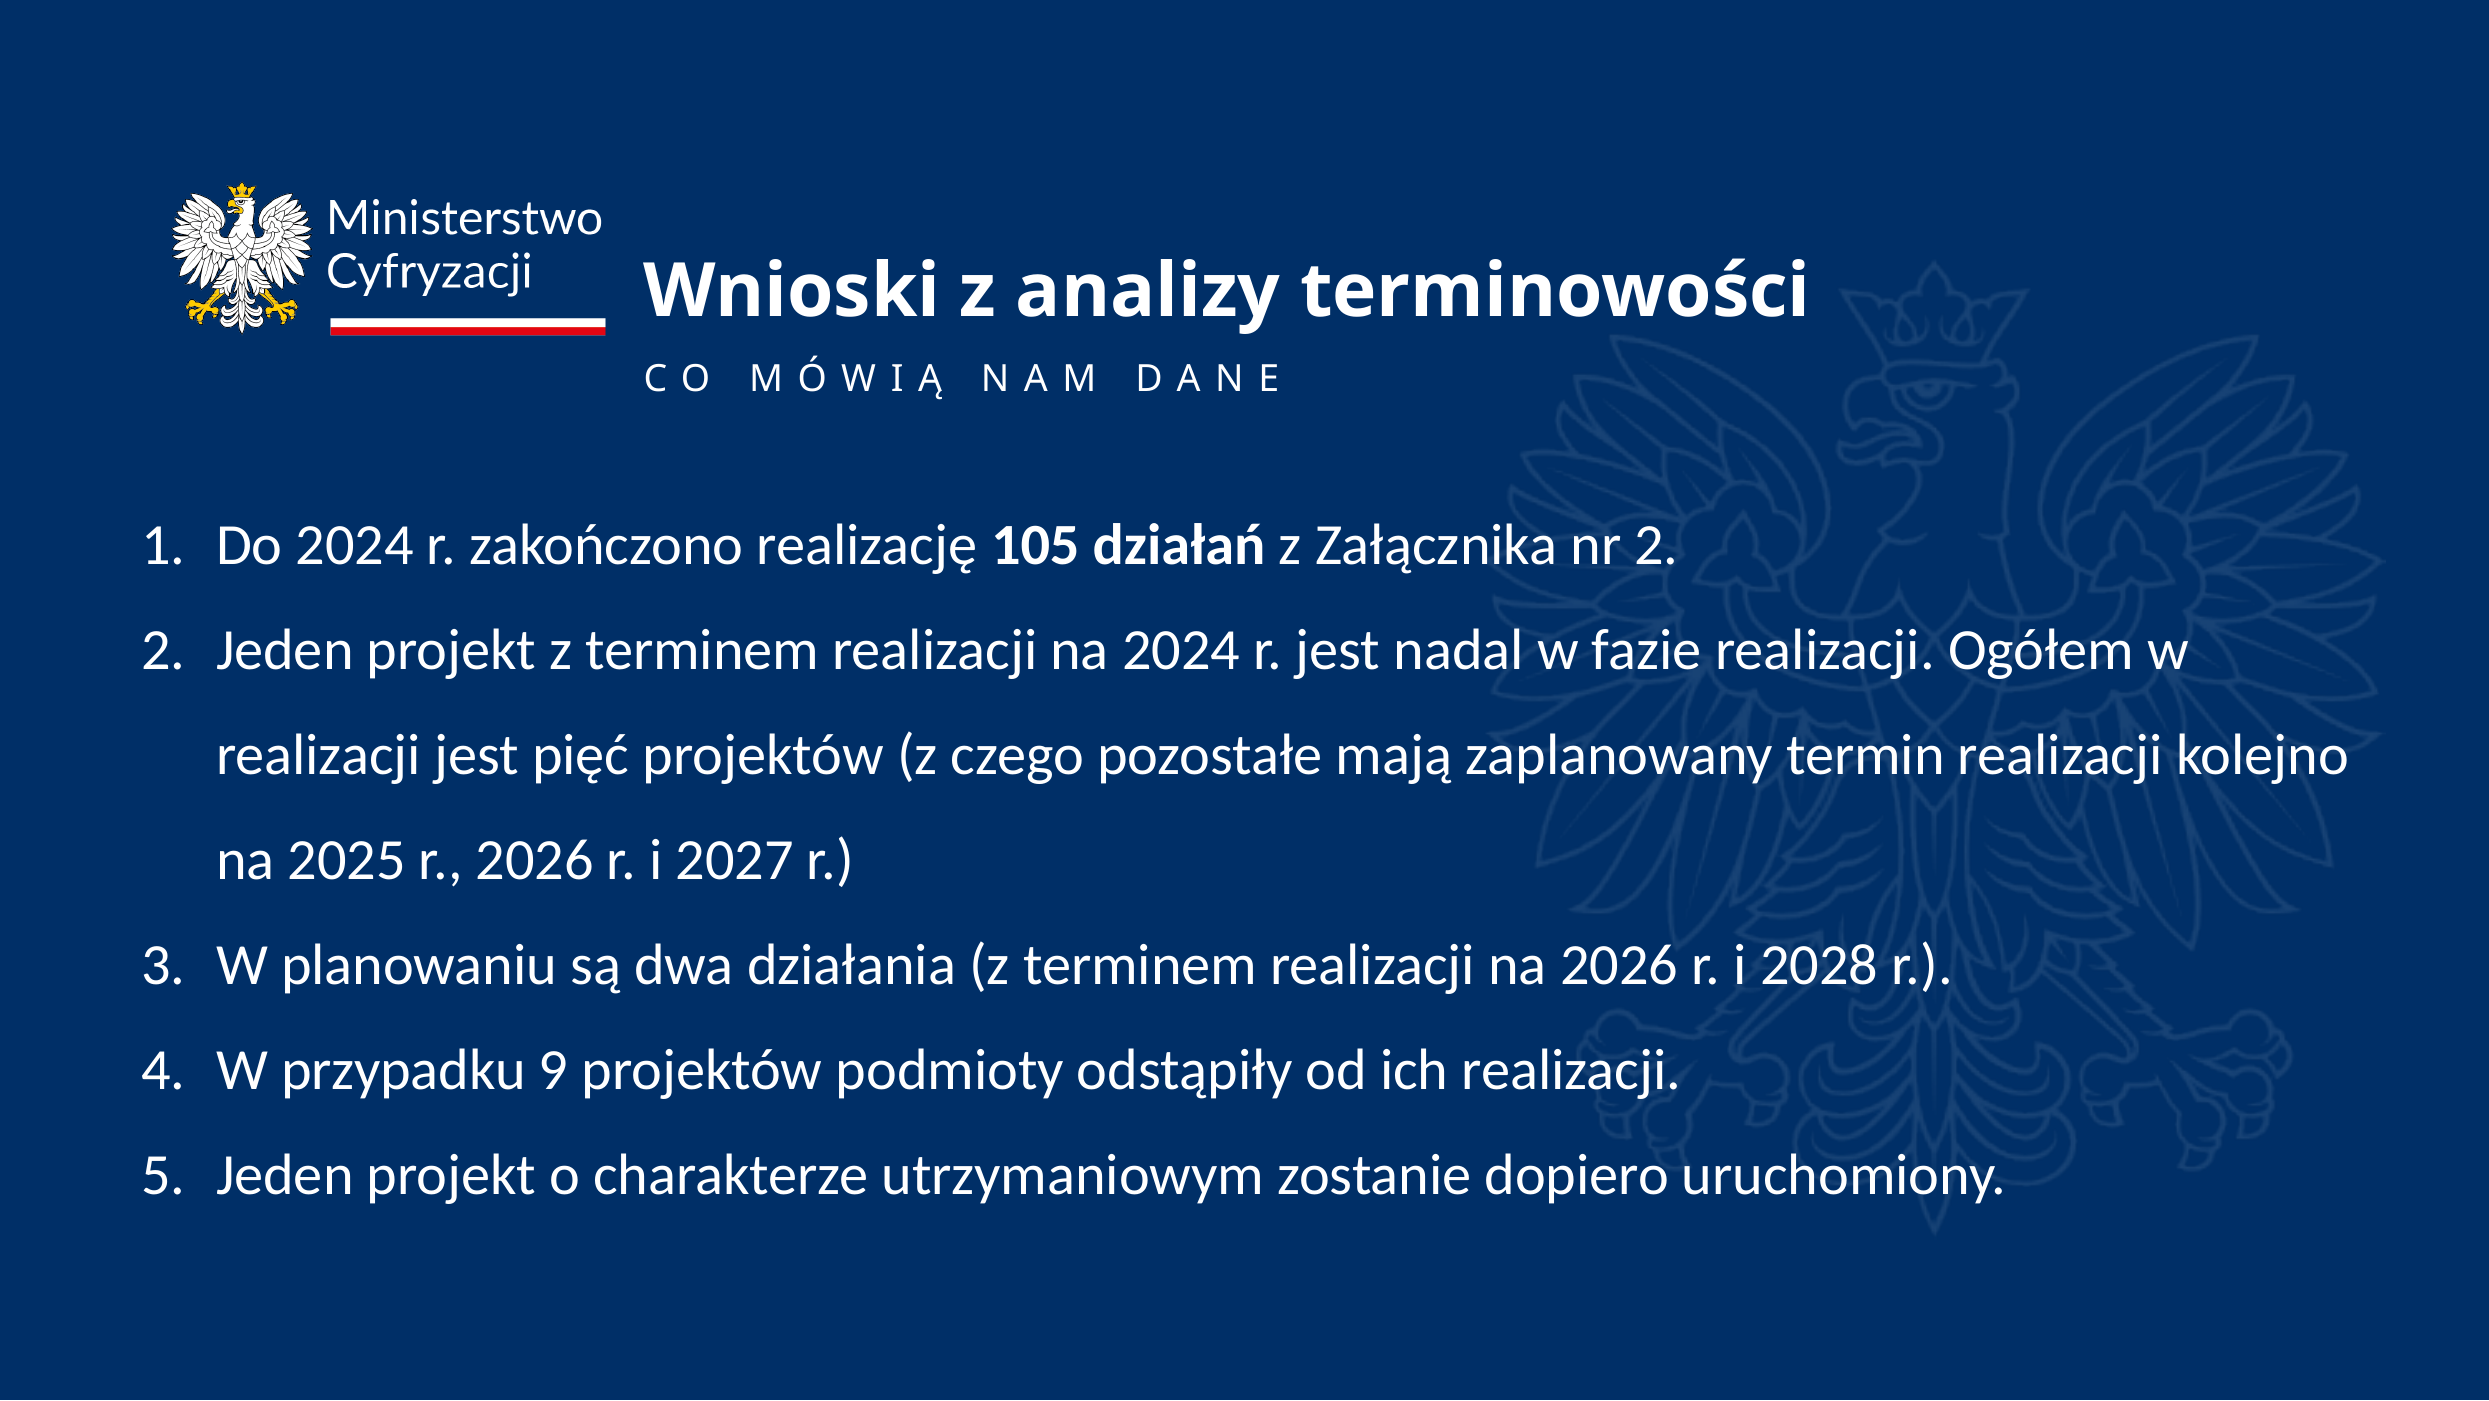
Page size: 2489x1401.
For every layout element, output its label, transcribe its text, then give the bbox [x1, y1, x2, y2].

subtitle Do 2024 r. zakończono realizację 105 działań z Załącznika nr 2. Jeden projekt z terminem realizacji na 2024 r. jest nadal w fazie realizacji. Ogółem w realizacji jest pięć projektów (z czego pozostałe mają zaplanowany termin realizacji kolejno na 2025 r., 2026 r. i 2027 r.) W planowaniu są dwa działania (z terminem realizacji na 2026 r. i 2028 r.). W przypadku 9 projektów podmioty odstąpiły od ich realizacji. Jeden projekt o charakterze utrzymaniowym zostanie dopiero uruchomiony. [141, 471, 2391, 1291]
picture [135, 145, 641, 371]
title Wnioski z analizy terminowości CO MÓWIĄ NAM DANE [643, 326, 2278, 471]
picture [1484, 259, 2386, 471]
